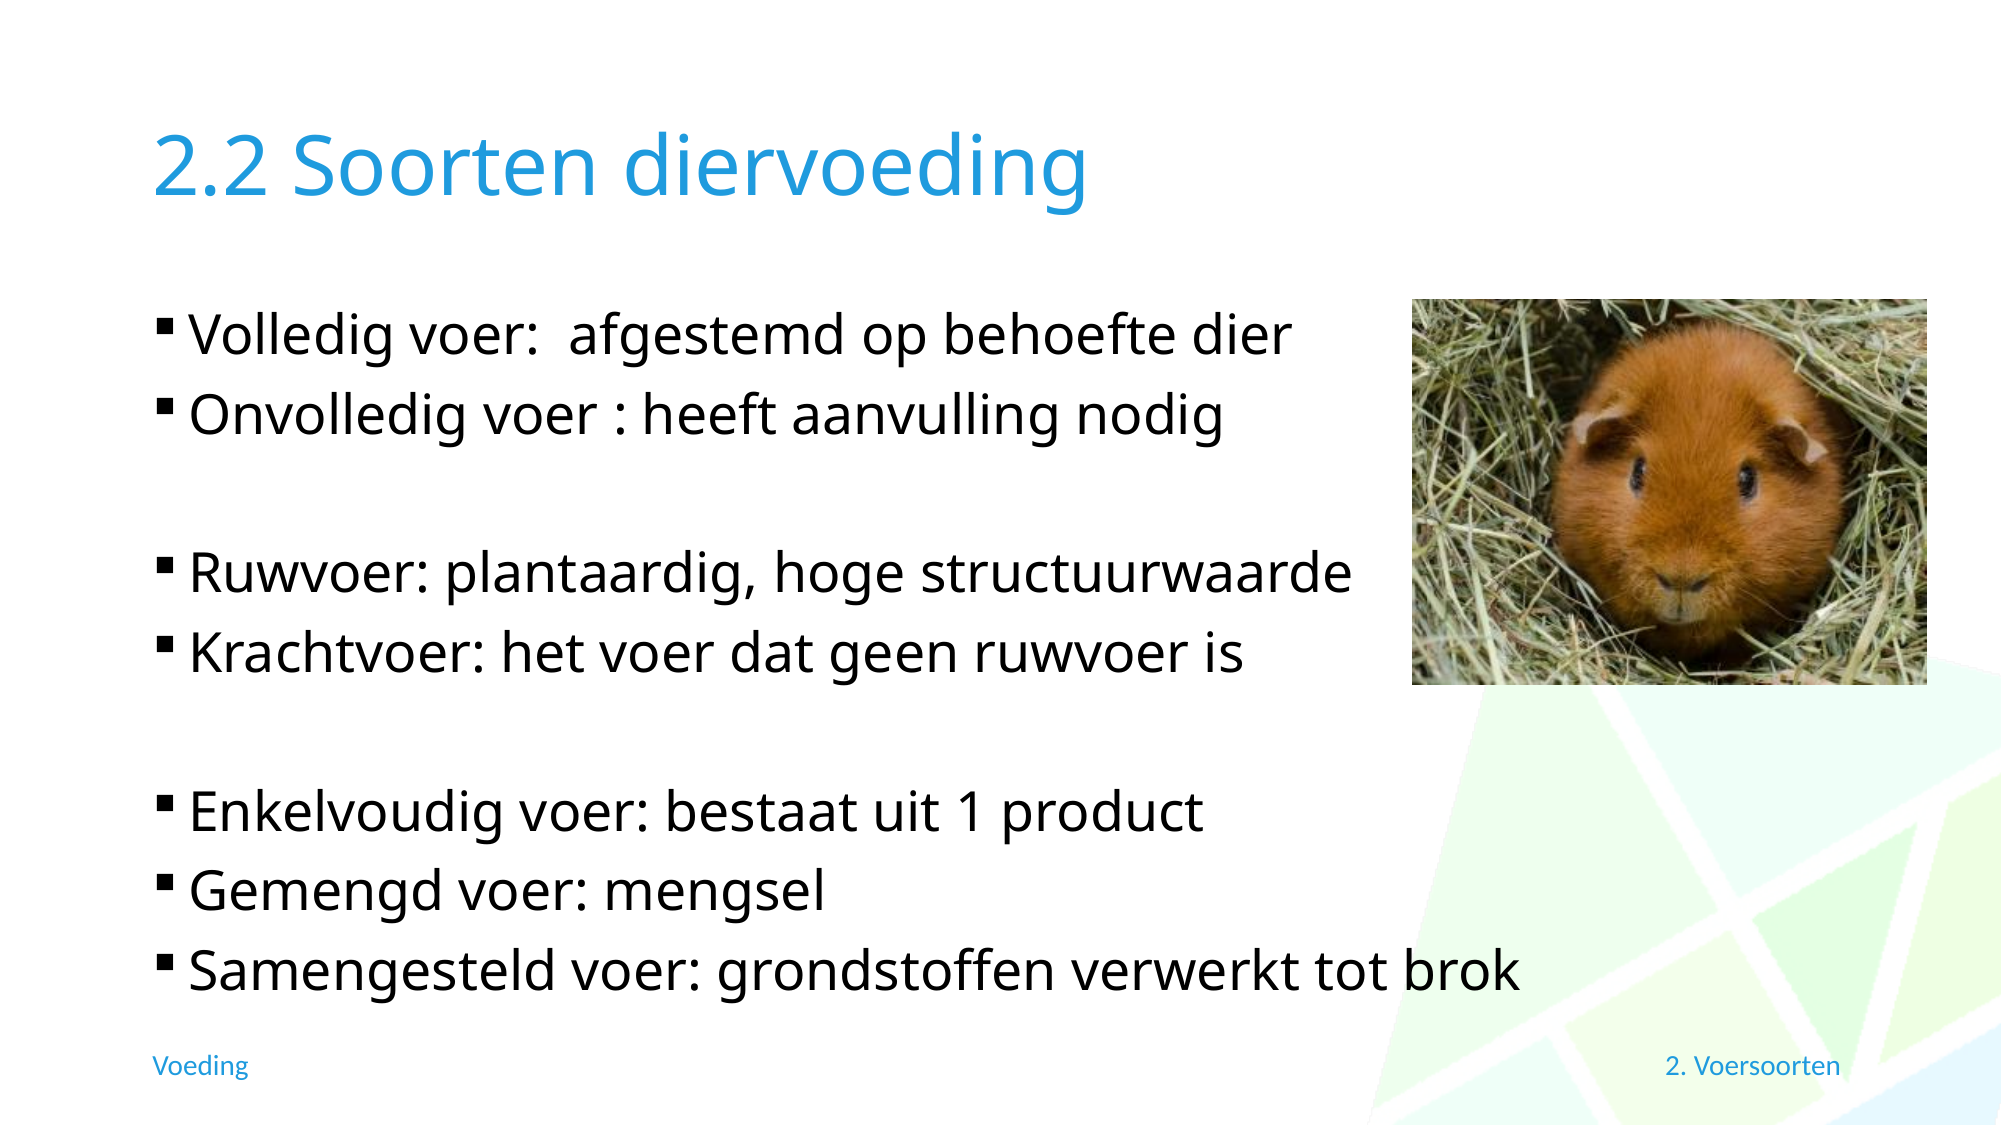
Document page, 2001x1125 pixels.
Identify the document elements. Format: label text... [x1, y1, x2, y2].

picture [1412, 299, 1927, 685]
title 2.2 Soorten diervoeding [137, 59, 1863, 278]
list Volledig voer: afgestemd op behoefte dier Onvolledig voer : heeft aanvulling nodig Ruwvoer: plantaardig, hoge structuurwaarde Krachtvoer: het voer dat geen ruwvoer is Enkelvoudig voer: bestaat uit 1 product Gemengd voer: mengsel Samengesteld voer: grondstoffen verwerkt tot brok [137, 299, 1863, 1014]
list 2. Voersoorten [1412, 1042, 1863, 1103]
list Voeding [137, 1042, 588, 1103]
